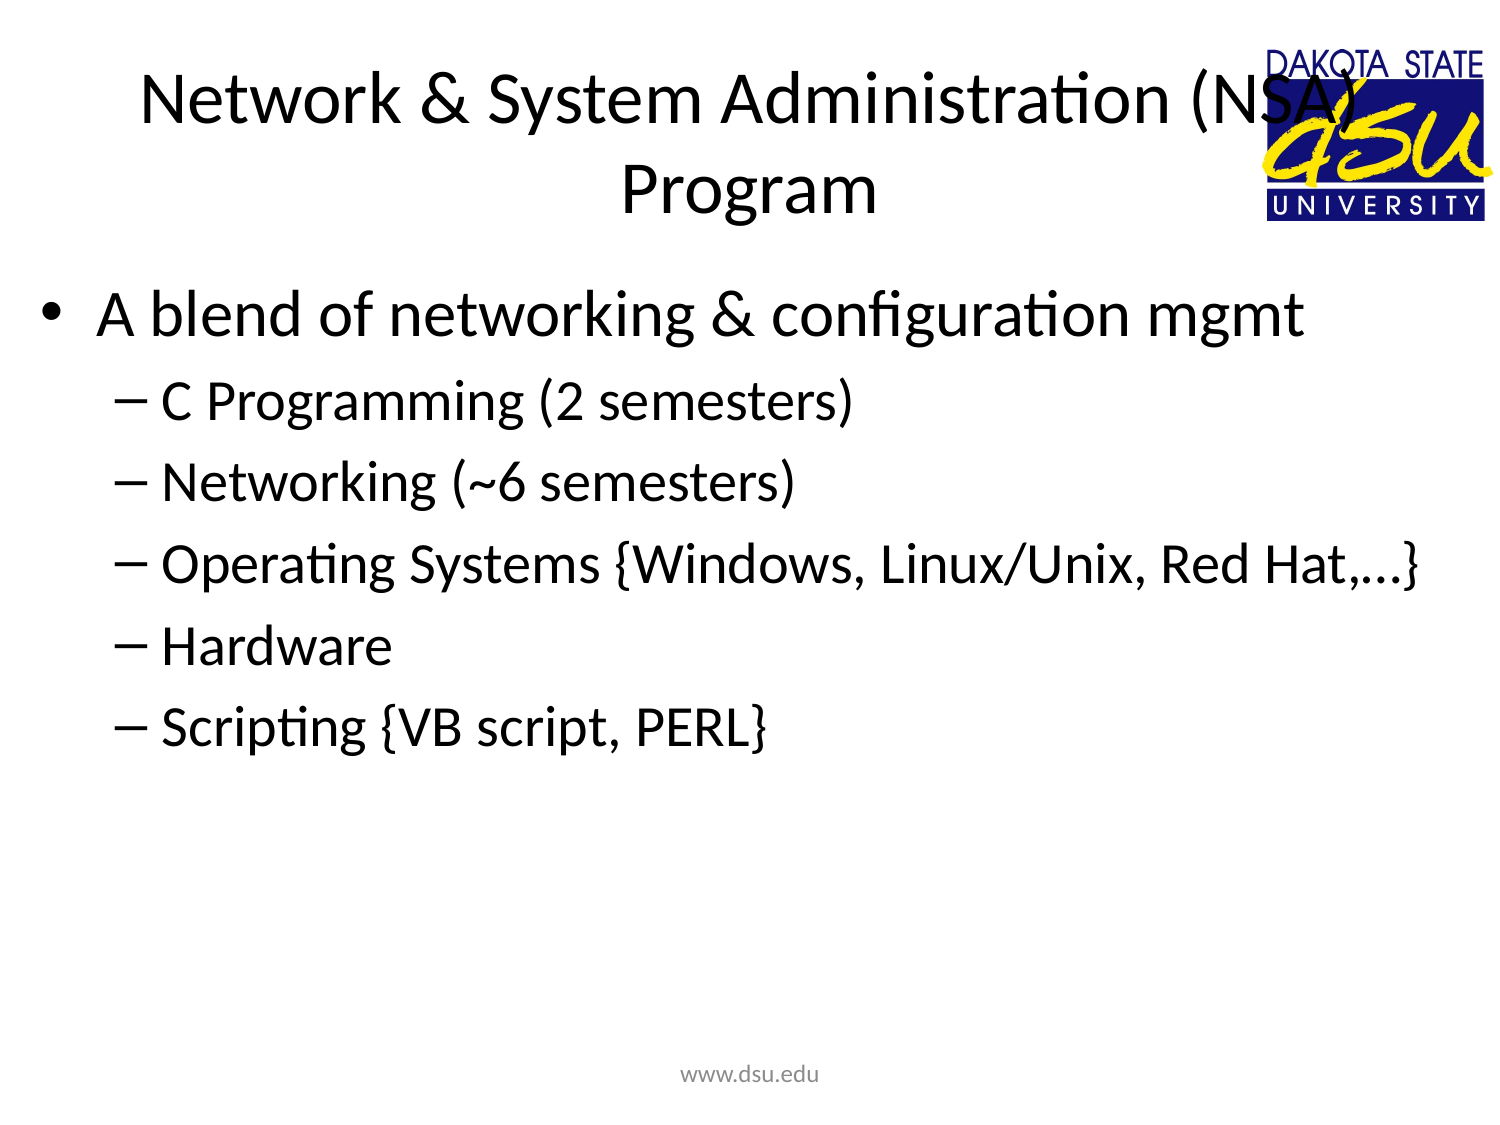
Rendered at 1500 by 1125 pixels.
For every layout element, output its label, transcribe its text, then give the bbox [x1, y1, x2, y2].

list A blend of networking & configuration mgmt C Programming (2 semesters) Networking (~6 semesters) Operating Systems {Windows, Linux/Unix, Red Hat,…} Hardware Scripting {VB script, PERL} [24, 262, 1500, 1005]
footer www.dsu.edu [512, 1042, 988, 1103]
picture [1425, 49, 1494, 221]
title Network & System Administration (NSA) Program [75, 45, 1425, 233]
